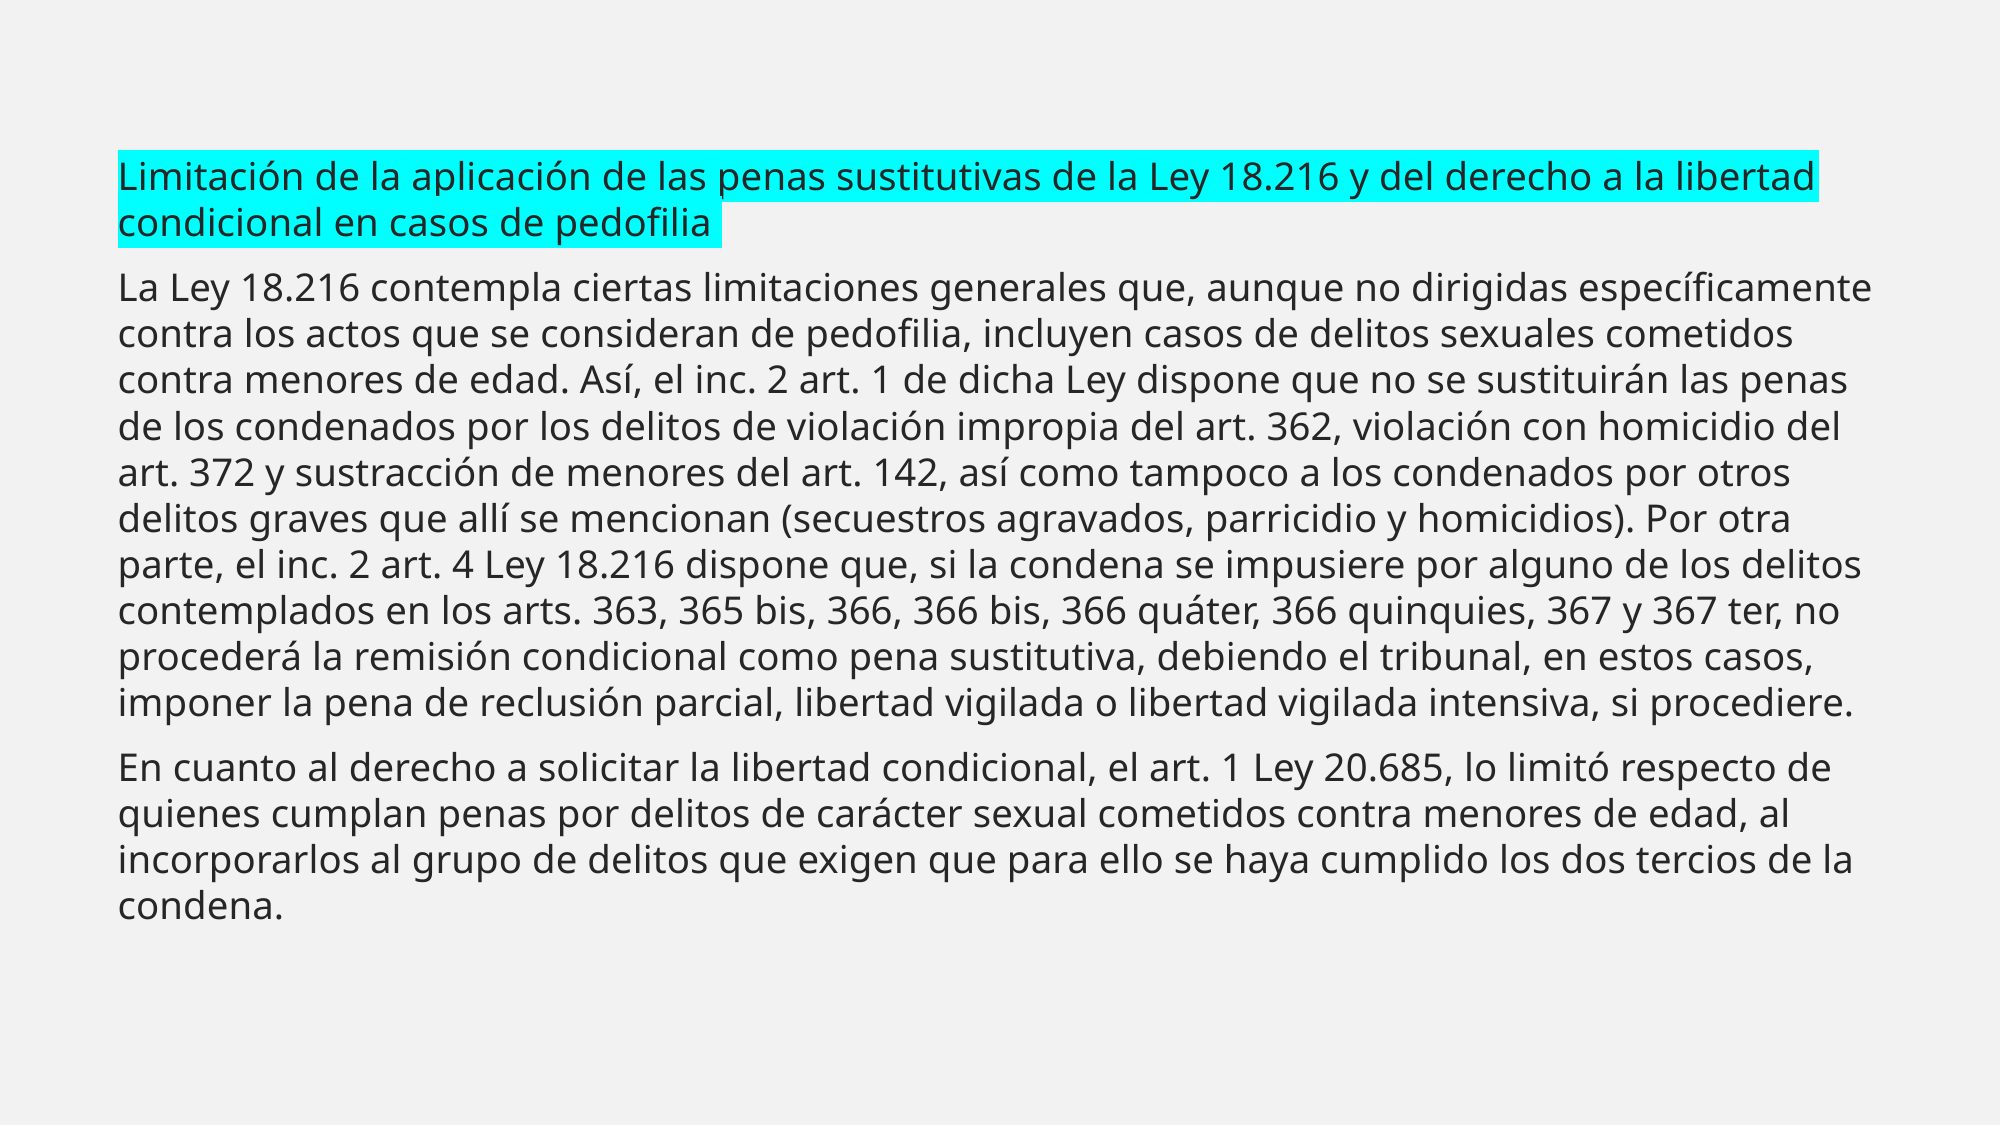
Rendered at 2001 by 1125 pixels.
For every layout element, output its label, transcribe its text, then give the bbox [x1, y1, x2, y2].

list Limitación de la aplicación de las penas sustitutivas de la Ley 18.216 y del derecho a la libertad condicional en casos de pedofilia La Ley 18.216 contempla ciertas limitaciones generales que, aunque no dirigidas específicamente contra los actos que se consideran de pedofilia, incluyen casos de delitos sexuales cometidos contra menores de edad. Así, el inc. 2 art. 1 de dicha Ley dispone que no se sustituirán las penas de los condenados por los delitos de violación impropia del art. 362, violación con homicidio del art. 372 y sustracción de menores del art. 142, así como tampoco a los condenados por otros delitos graves que allí se mencionan (secuestros agravados, parricidio y homicidios). Por otra parte, el inc. 2 art. 4 Ley 18.216 dispone que, si la condena se impusiere por alguno de los delitos contemplados en los arts. 363, 365 bis, 366, 366 bis, 366 quáter, 366 quinquies, 367 y 367 ter, no procederá la remisión condicional como pena sustitutiva, debiendo el tribunal, en estos casos, imponer la pena de reclusión parcial, libertad vigilada o libertad vigilada intensiva, si procediere. En cuanto al derecho a solicitar la libertad condicional, el art. 1 Ley 20.685, lo limitó respecto de quienes cumplan penas por delitos de carácter sexual cometidos contra menores de edad, al incorporarlos al grupo de delitos que exigen que para ello se haya cumplido los dos tercios de la condena. [102, 144, 1898, 979]
